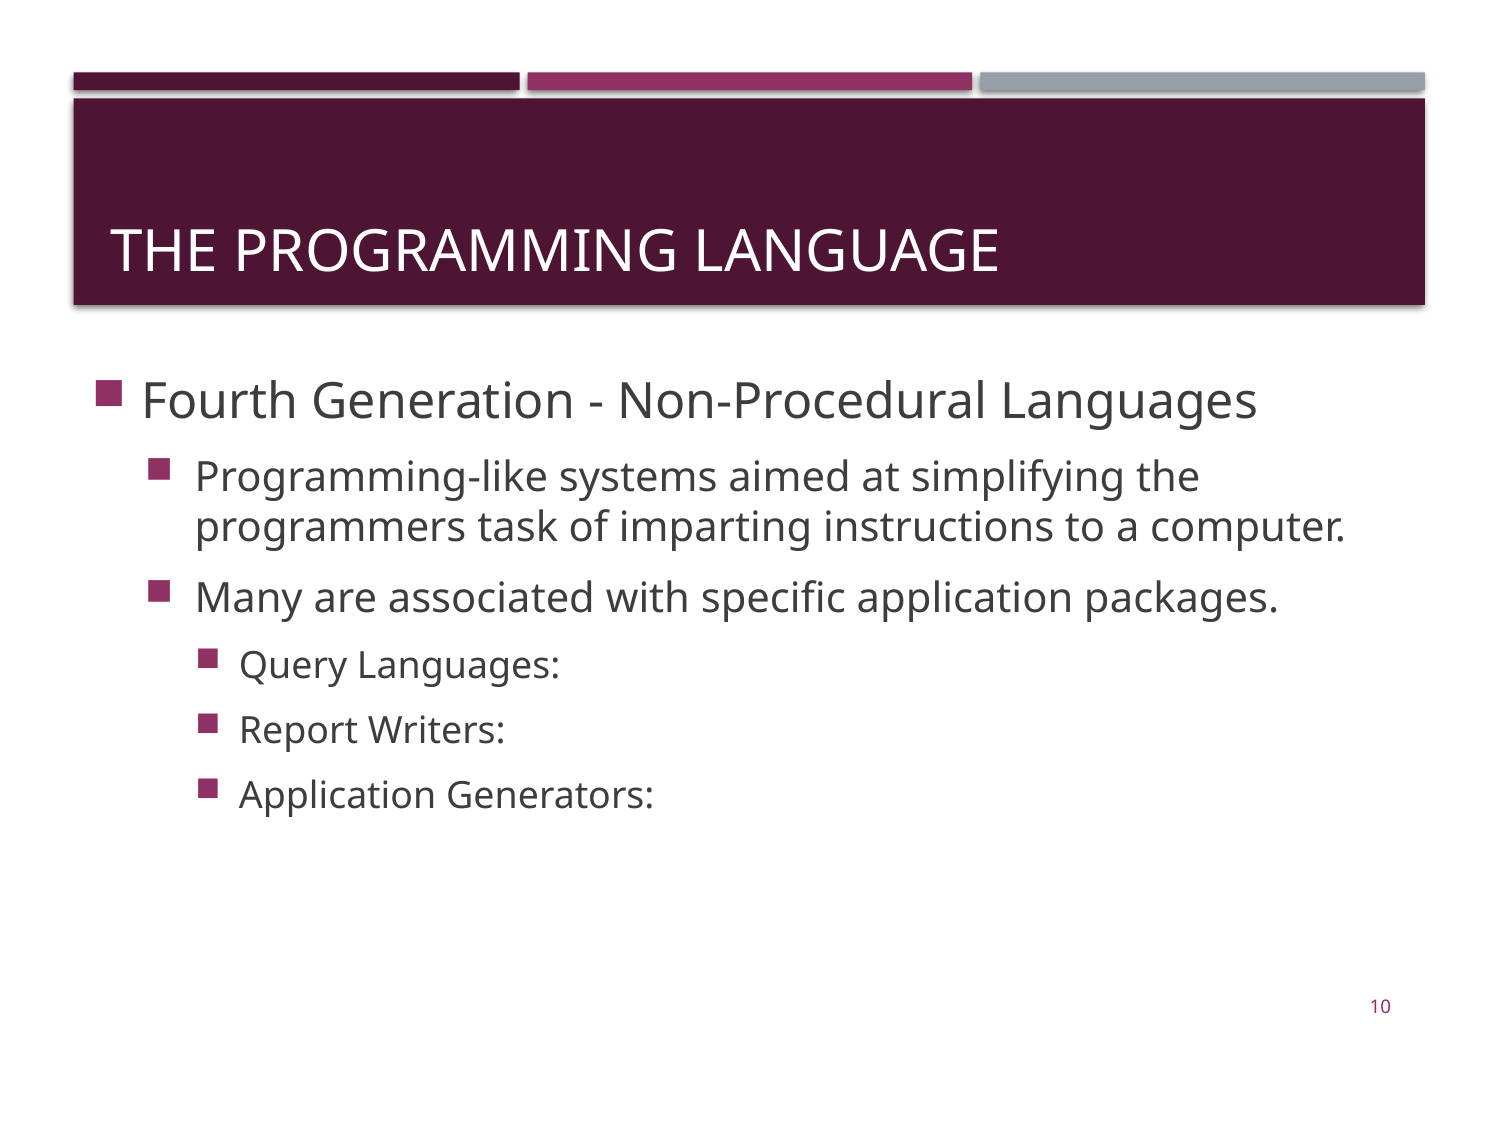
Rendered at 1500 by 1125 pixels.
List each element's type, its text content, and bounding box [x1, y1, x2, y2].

title The Programming Language [95, 112, 1406, 291]
list Fourth Generation - Non-Procedural Languages Programming-like systems aimed at simplifying the programmers task of imparting instructions to a computer. Many are associated with specific application packages. Query Languages: Report Writers: Application Generators: [76, 335, 1387, 932]
slide_number 10 [1279, 977, 1406, 1037]
